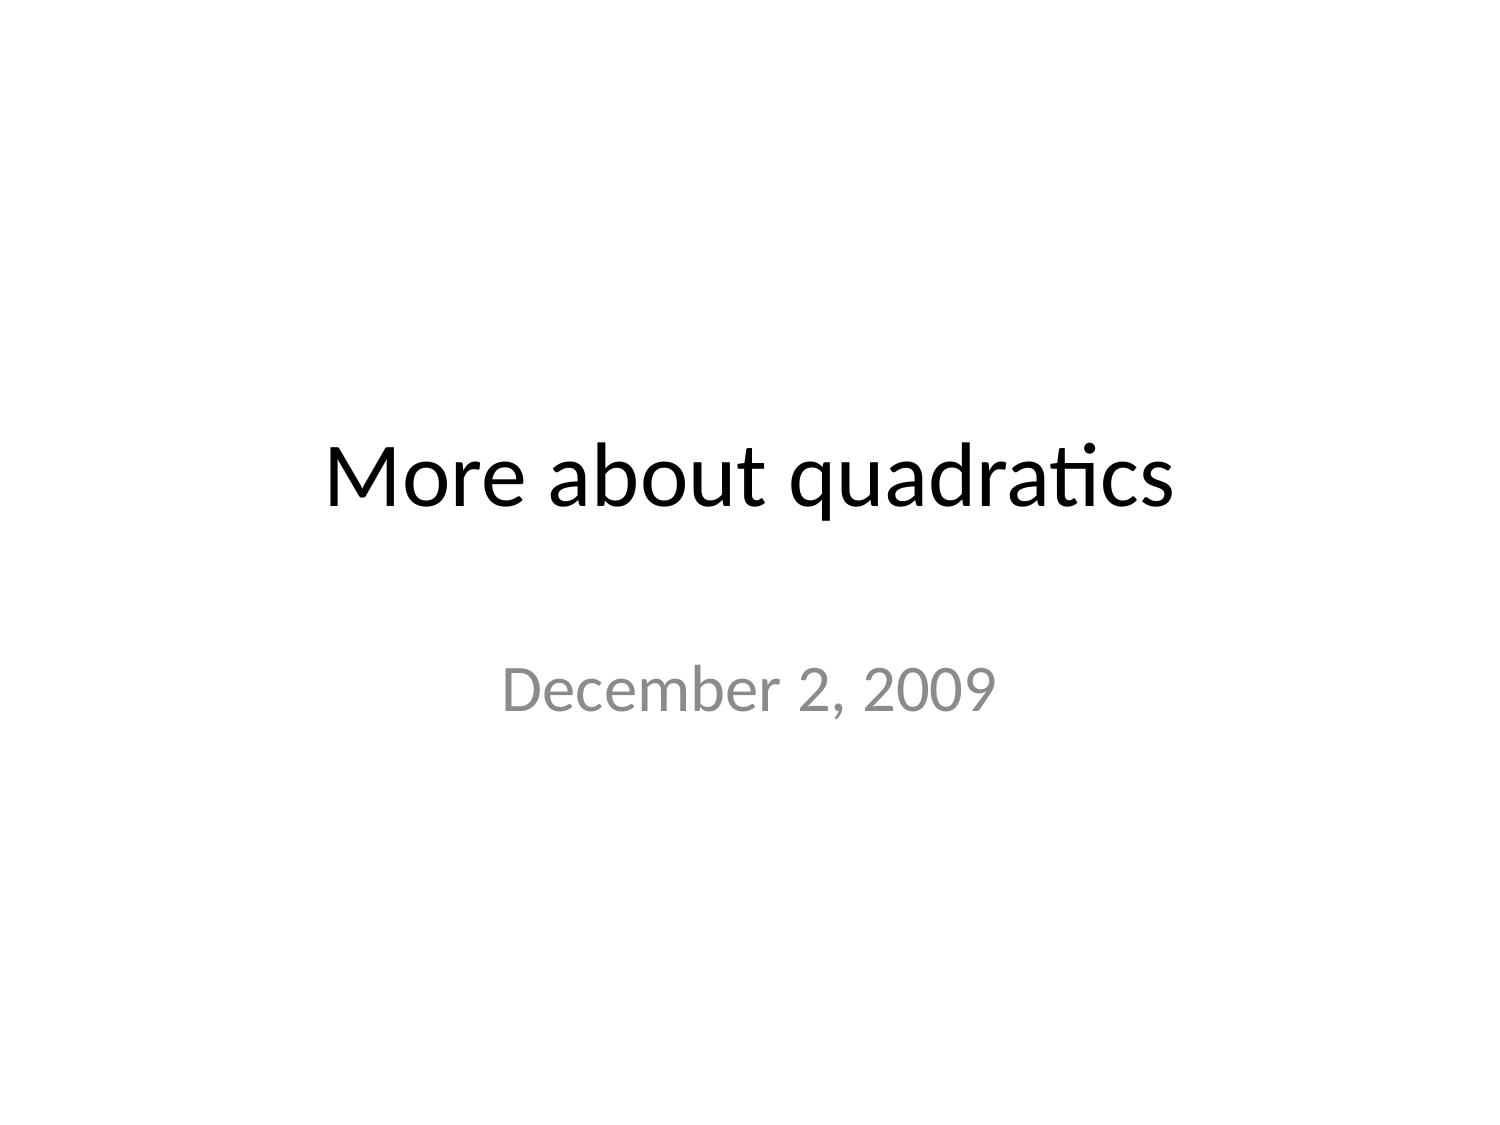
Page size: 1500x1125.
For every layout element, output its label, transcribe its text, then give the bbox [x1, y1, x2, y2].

title More about quadratics [112, 349, 1388, 591]
subtitle December 2, 2009 [225, 637, 1275, 925]
